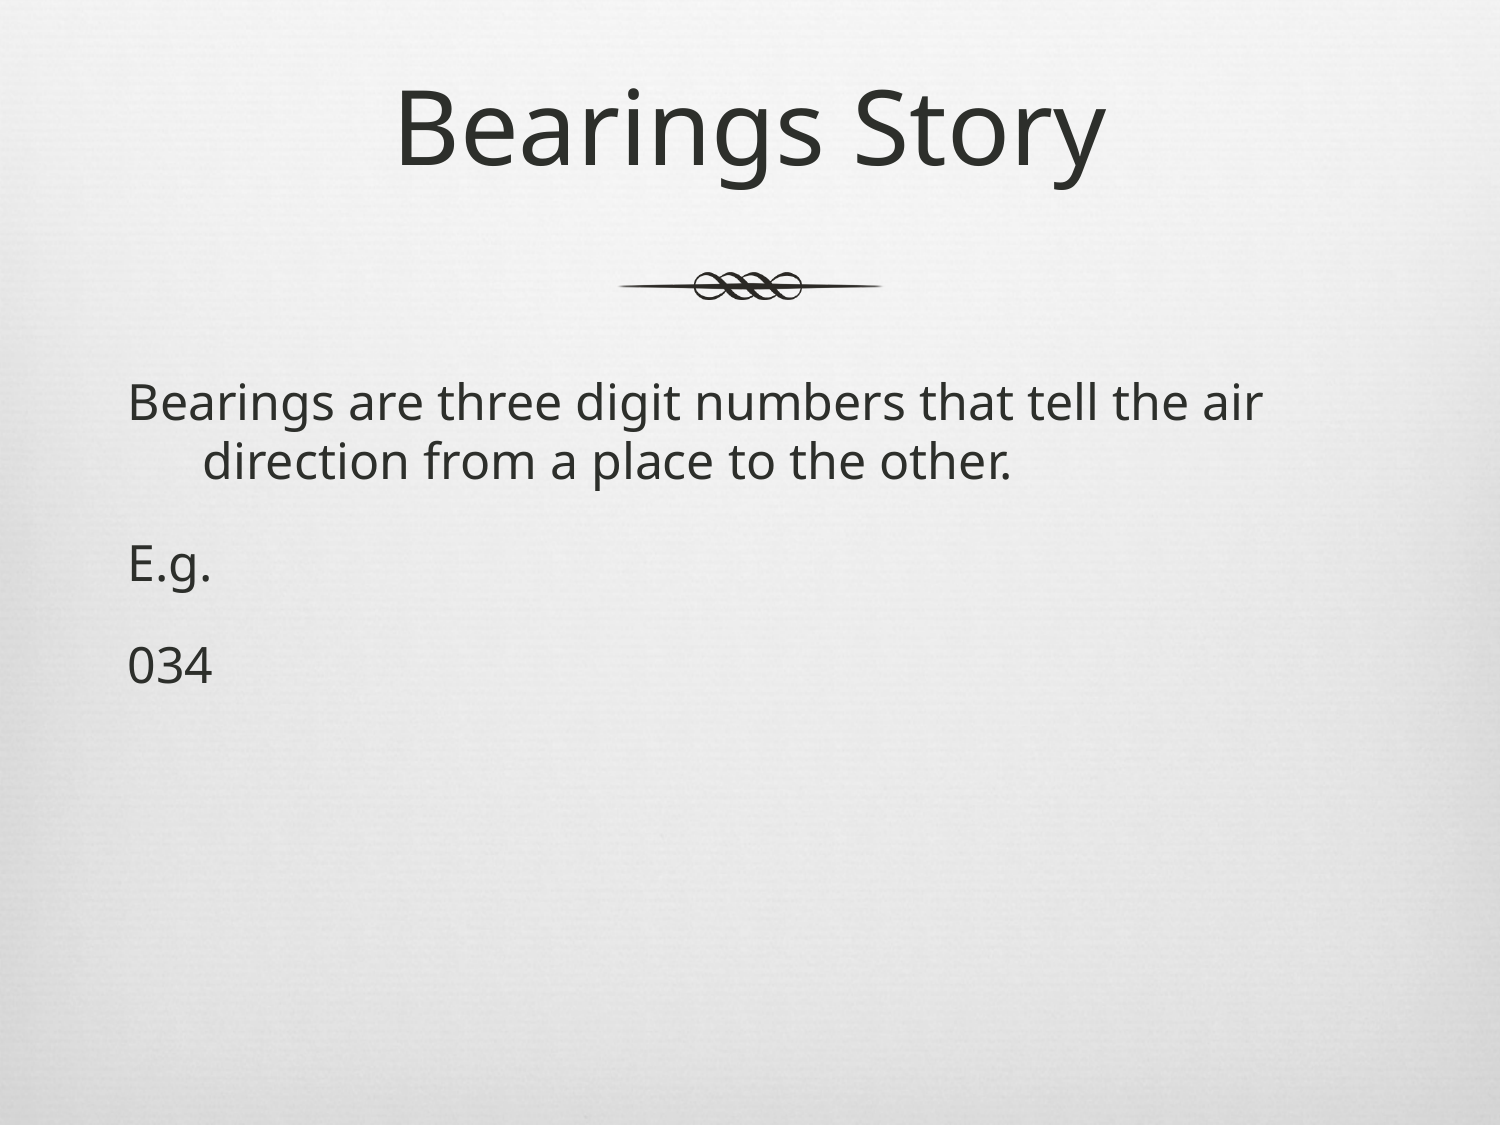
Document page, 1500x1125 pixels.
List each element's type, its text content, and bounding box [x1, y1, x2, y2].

picture [615, 272, 885, 300]
title Bearings Story [112, 11, 1388, 236]
list Bearings are three digit numbers that tell the air direction from a place to the other. E.g. 034 [112, 362, 1388, 963]
